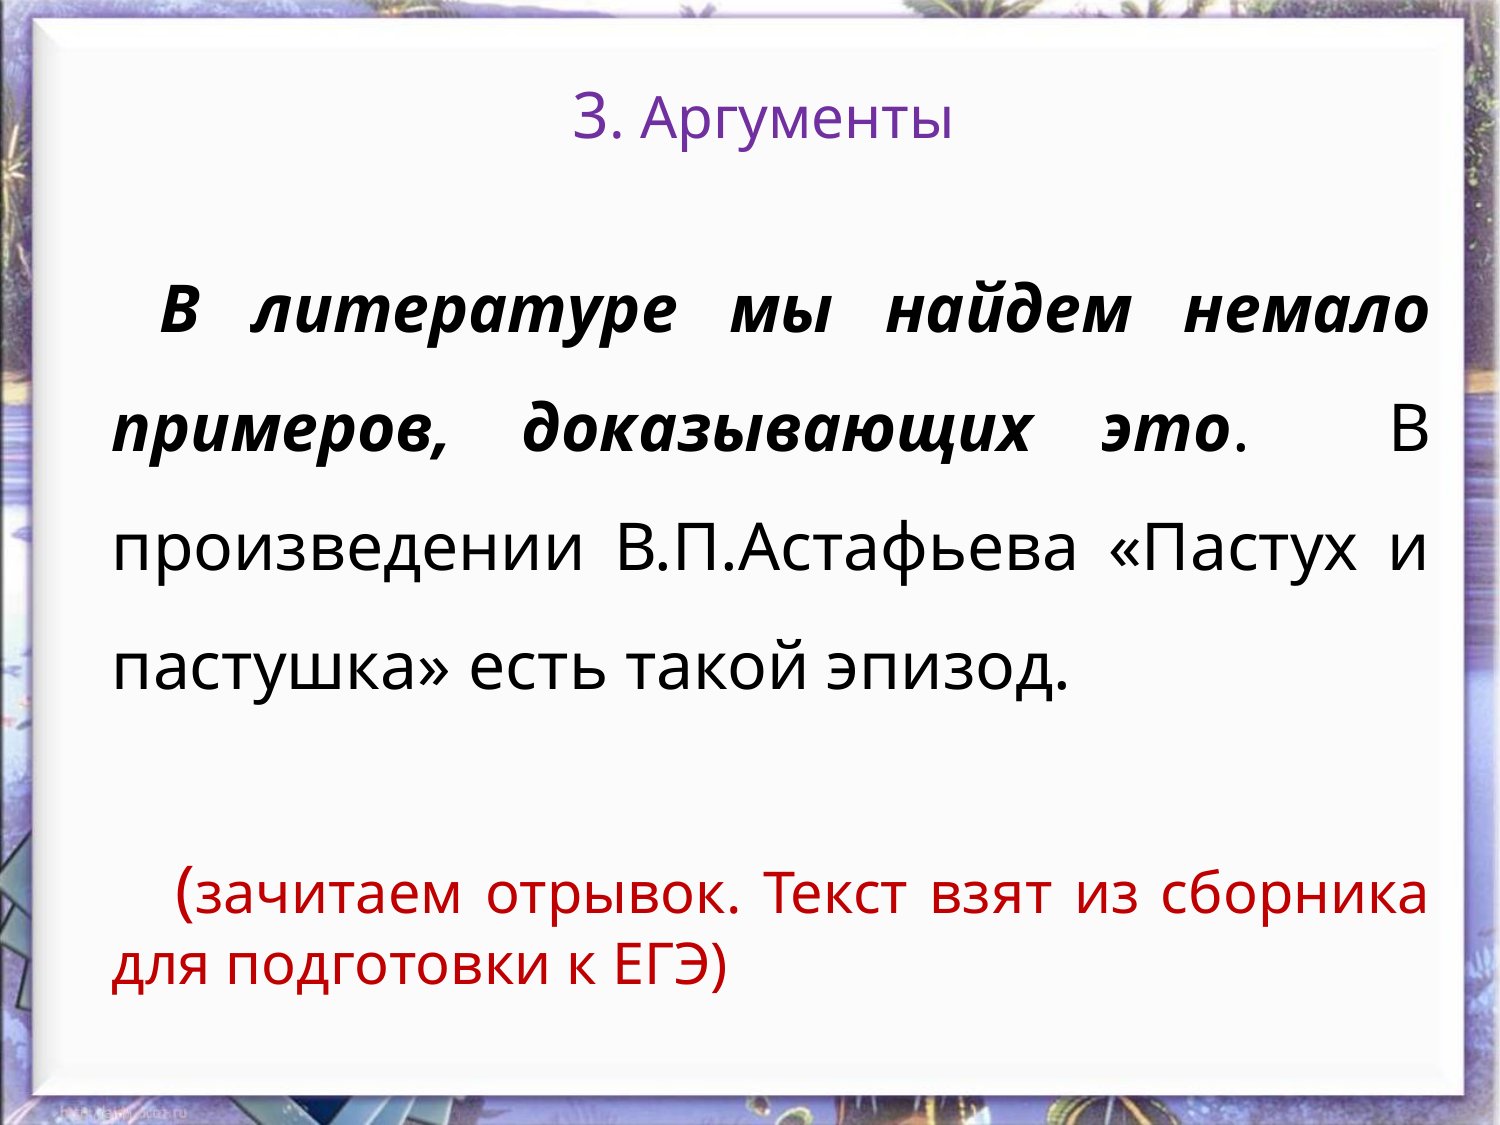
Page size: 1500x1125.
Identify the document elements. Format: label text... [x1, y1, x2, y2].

list В литературе мы найдем немало примеров, доказывающих это. В произведении В.П.Астафьева «Пастух и пастушка» есть такой эпизод. (зачитаем отрывок. Текст взят из сборника для подготовки к ЕГЭ) [41, 219, 1447, 1010]
title 3. Аргументы [88, 66, 1439, 219]
picture [0, 0, 1500, 1125]
